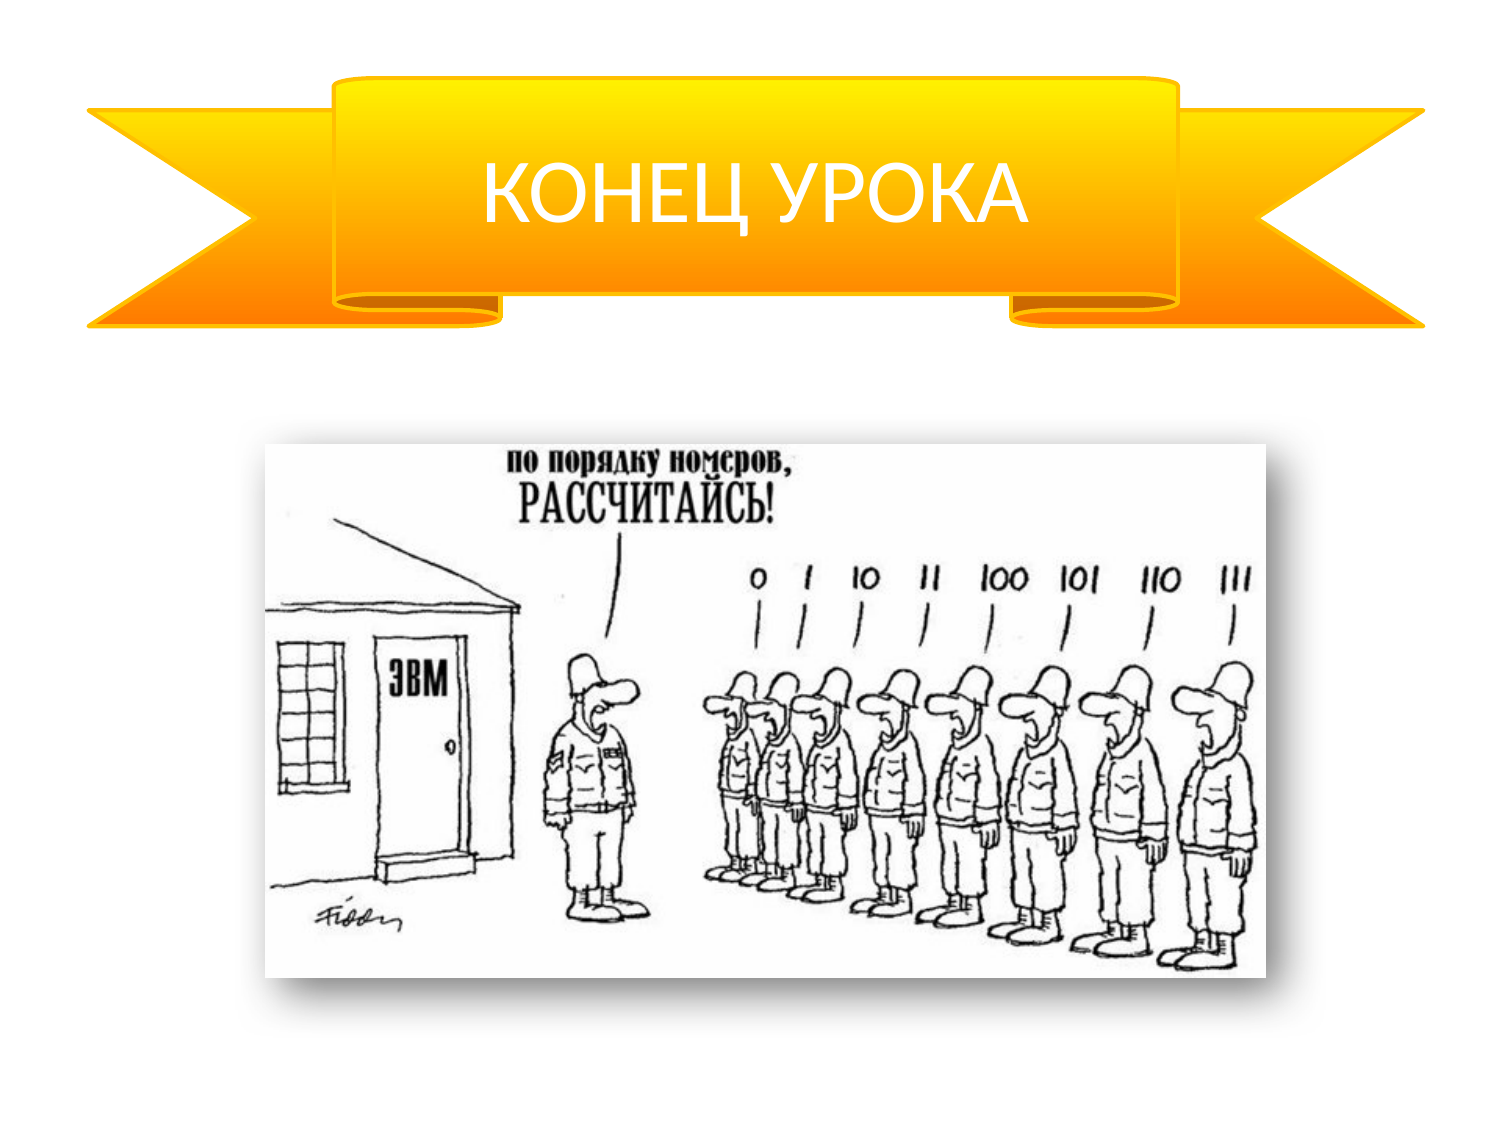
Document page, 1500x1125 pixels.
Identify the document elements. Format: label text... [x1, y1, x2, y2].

text_box КОНЕЦ УРОКА [86, 76, 1426, 329]
picture [265, 444, 1266, 978]
